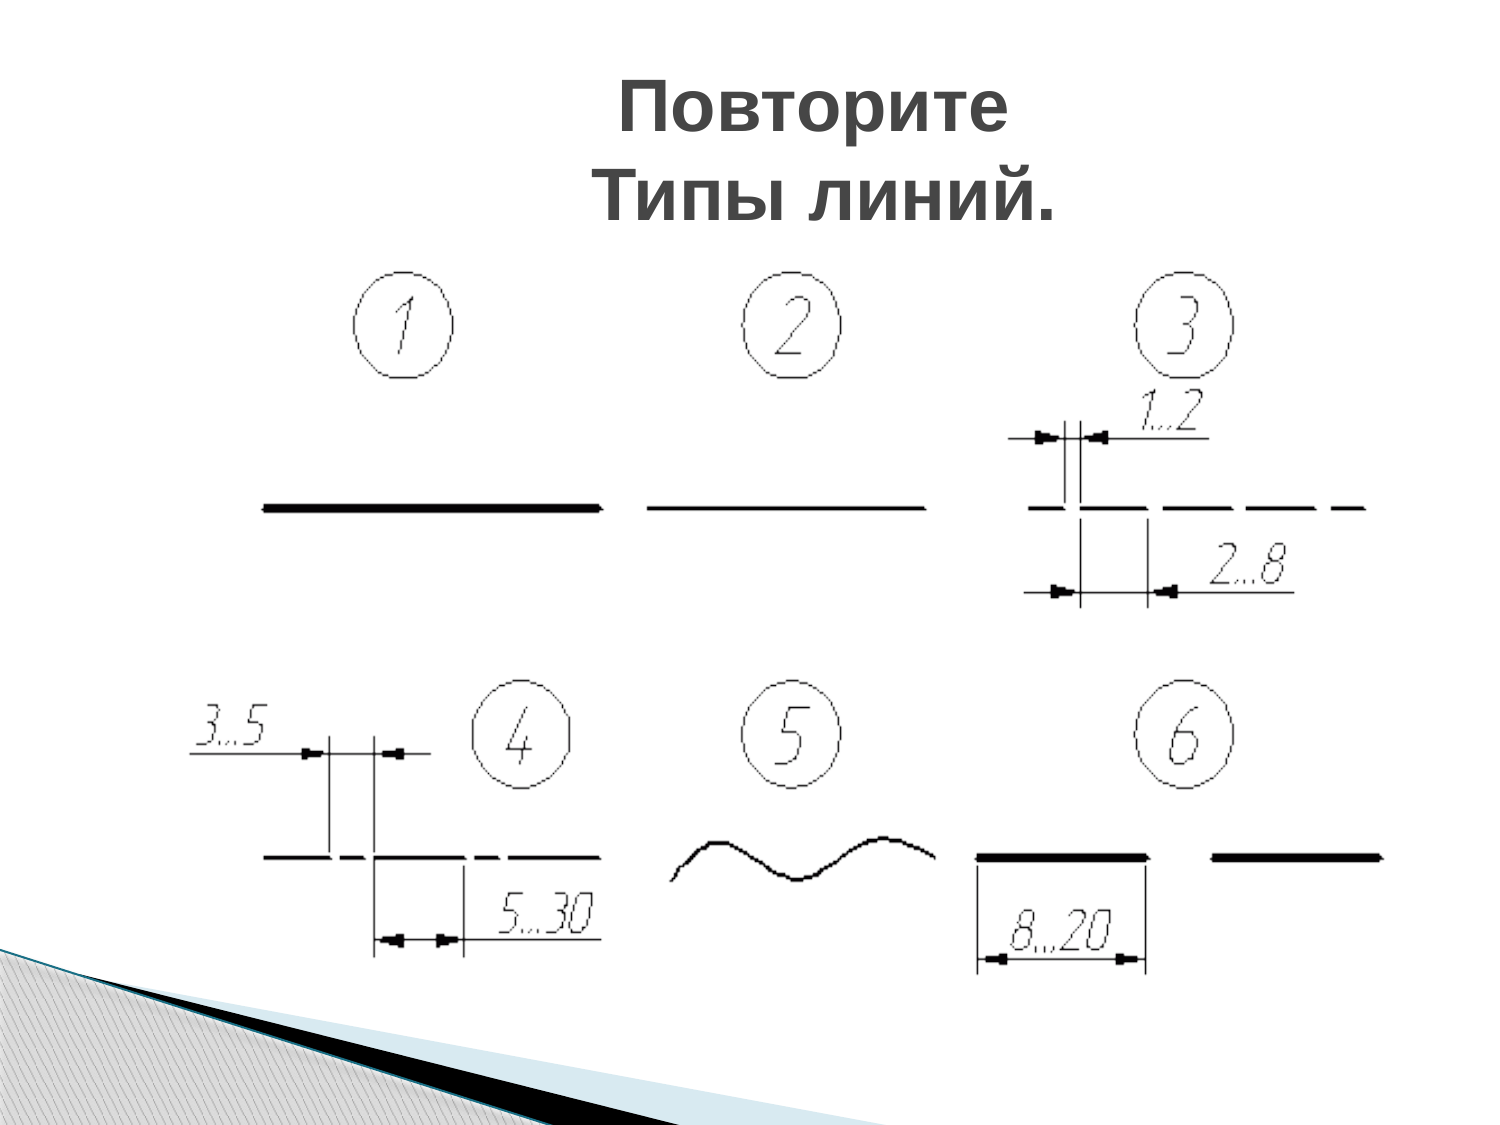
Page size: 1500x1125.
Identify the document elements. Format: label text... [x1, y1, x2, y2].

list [182, 255, 1394, 989]
title Повторите Типы линий. [224, 49, 1425, 244]
